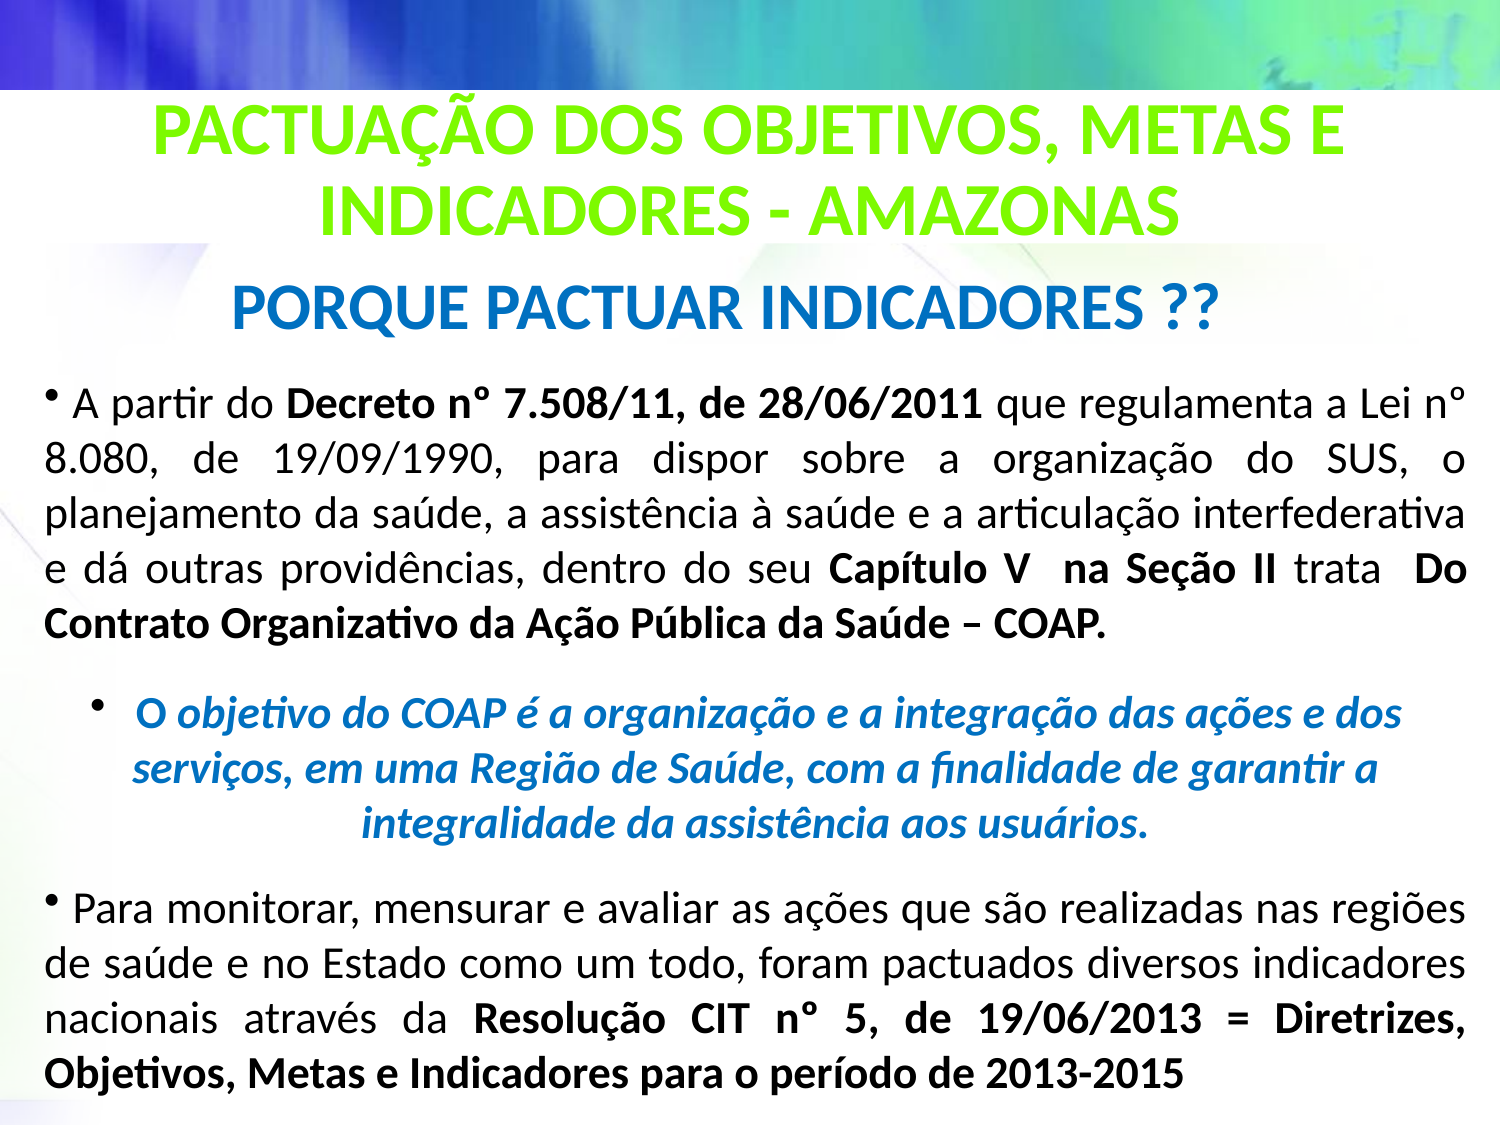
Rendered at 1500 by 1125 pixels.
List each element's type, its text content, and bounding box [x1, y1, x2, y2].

picture [0, 244, 1500, 1125]
text_box A partir do Decreto nº 7.508/11, de 28/06/2011 que regulamenta a Lei nº 8.080, de 19/09/1990, para dispor sobre a organização do SUS, o planejamento da saúde, a assistência à saúde e a articulação interfederativa e dá outras providências, dentro do seu Capítulo V na Seção II trata Do Contrato Organizativo da Ação Pública da Saúde – COAP. O objetivo do COAP é a organização e a integração das ações e dos serviços, em uma Região de Saúde, com a finalidade de garantir a integralidade da assistência aos usuários. Para monitorar, mensurar e avaliar as ações que são realizadas nas regiões de saúde e no Estado como um todo, foram pactuados diversos indicadores nacionais através da Resolução CIT nº 5, de 19/06/2013 = Diretrizes, Objetivos, Metas e Indicadores para o período de 2013-2015 [29, 365, 1483, 1106]
title Pactuação dos Objetivos, Metas e Indicadores - amazonas [0, 90, 1500, 244]
picture [0, 0, 1500, 90]
text_box PORQUE PACTUAR INDICADORES ?? [216, 255, 1238, 350]
